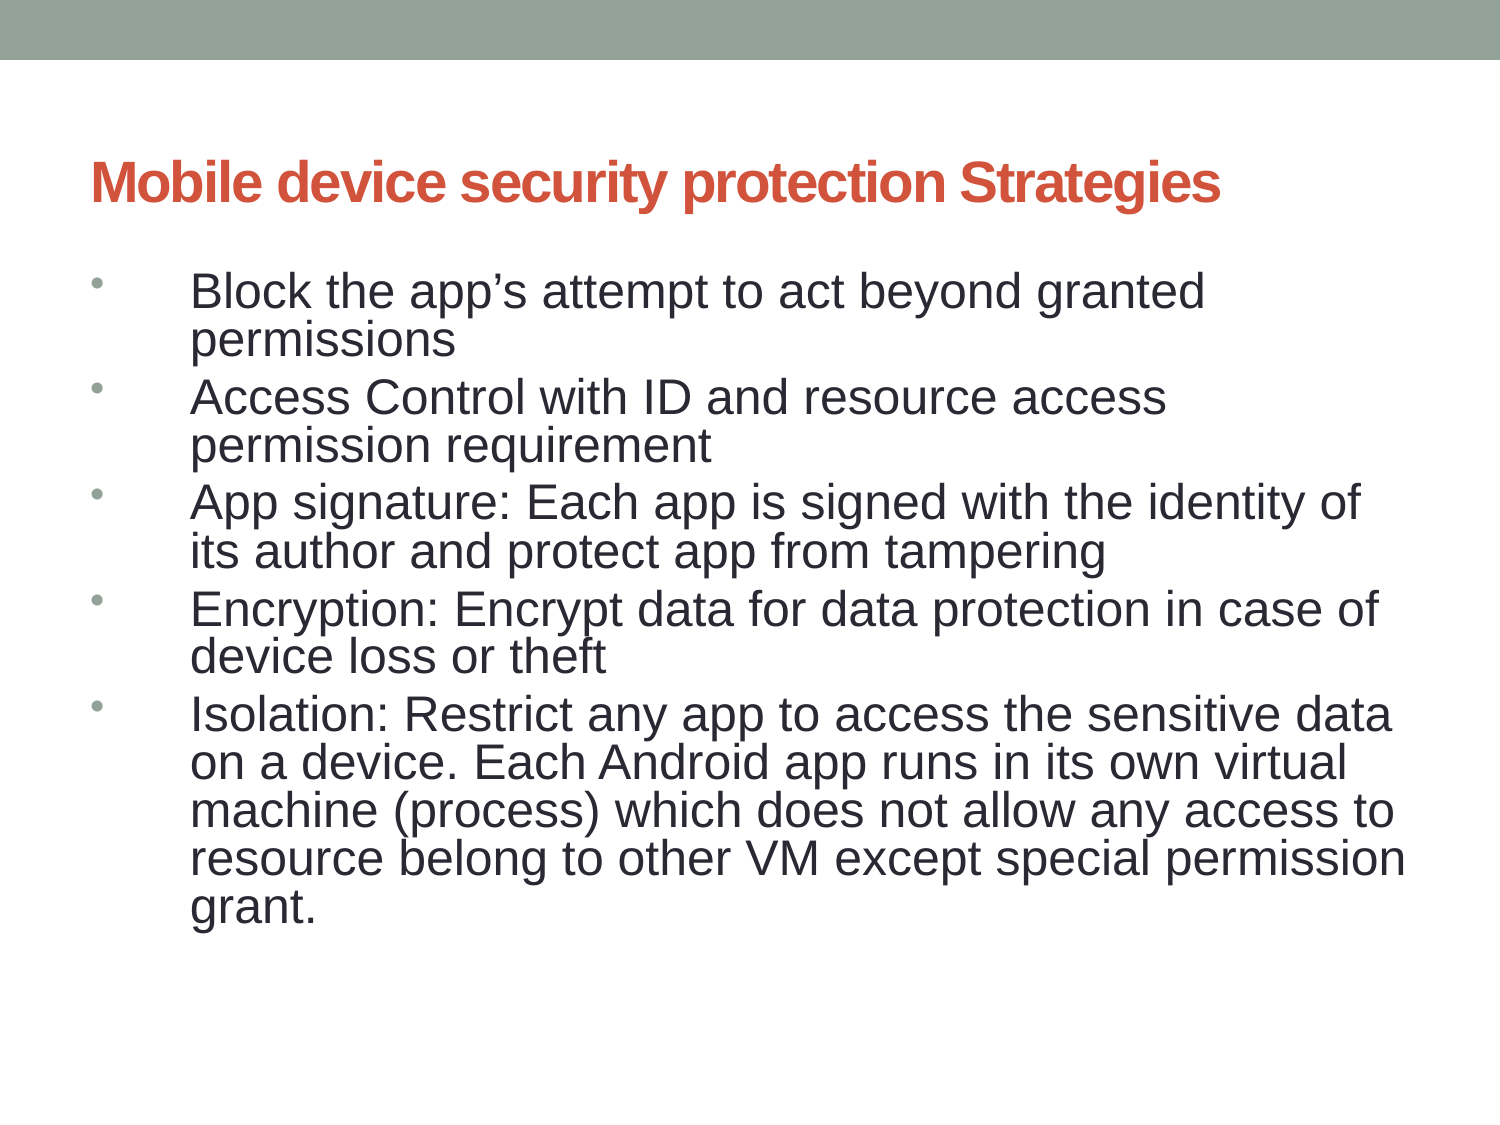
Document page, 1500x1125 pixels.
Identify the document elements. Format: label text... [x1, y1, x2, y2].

list Block the app’s attempt to act beyond granted permissions Access Control with ID and resource access permission requirement App signature: Each app is signed with the identity of its author and protect app from tampering Encryption: Encrypt data for data protection in case of device loss or theft Isolation: Restrict any app to access the sensitive data on a device. Each Android app runs in its own virtual machine (process) which does not allow any access to resource belong to other VM except special permission grant. [75, 262, 1425, 1063]
title Mobile device security protection Strategies [75, 87, 1425, 250]
